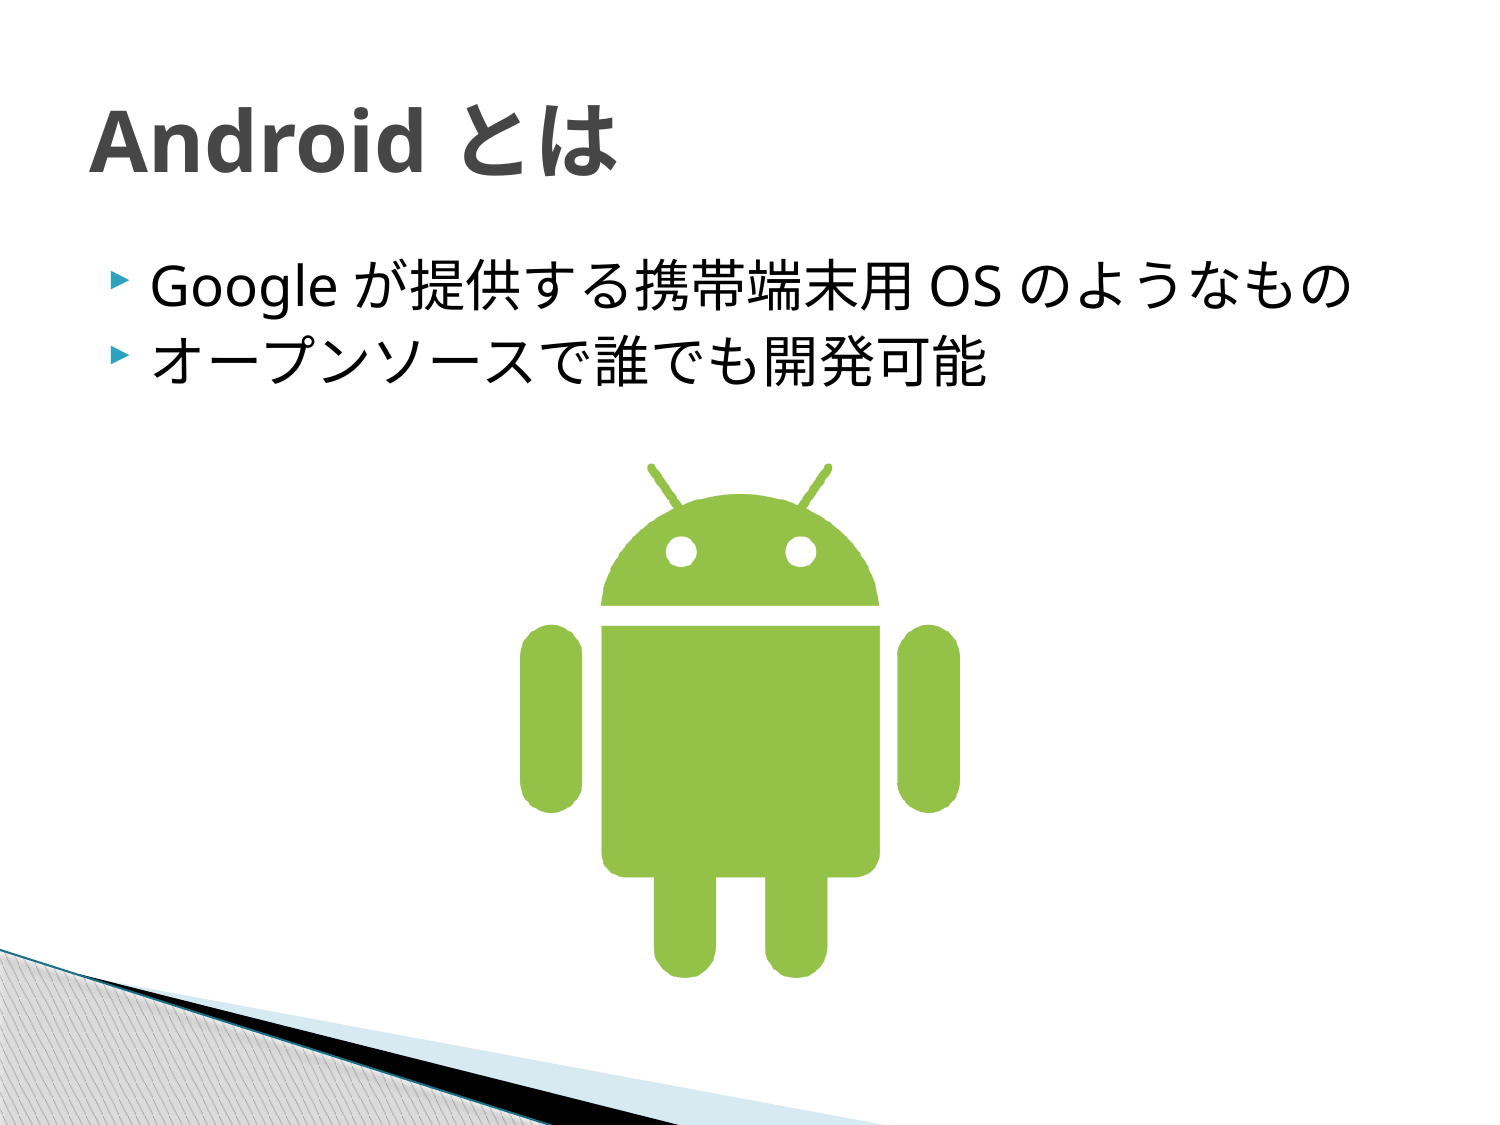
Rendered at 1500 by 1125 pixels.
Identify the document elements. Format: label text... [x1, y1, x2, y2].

list Googleが提供する携帯端末用OSのようなもの オープンソースで誰でも開発可能 [75, 243, 1425, 986]
picture [515, 456, 964, 984]
title Androidとは [75, 45, 1425, 233]
